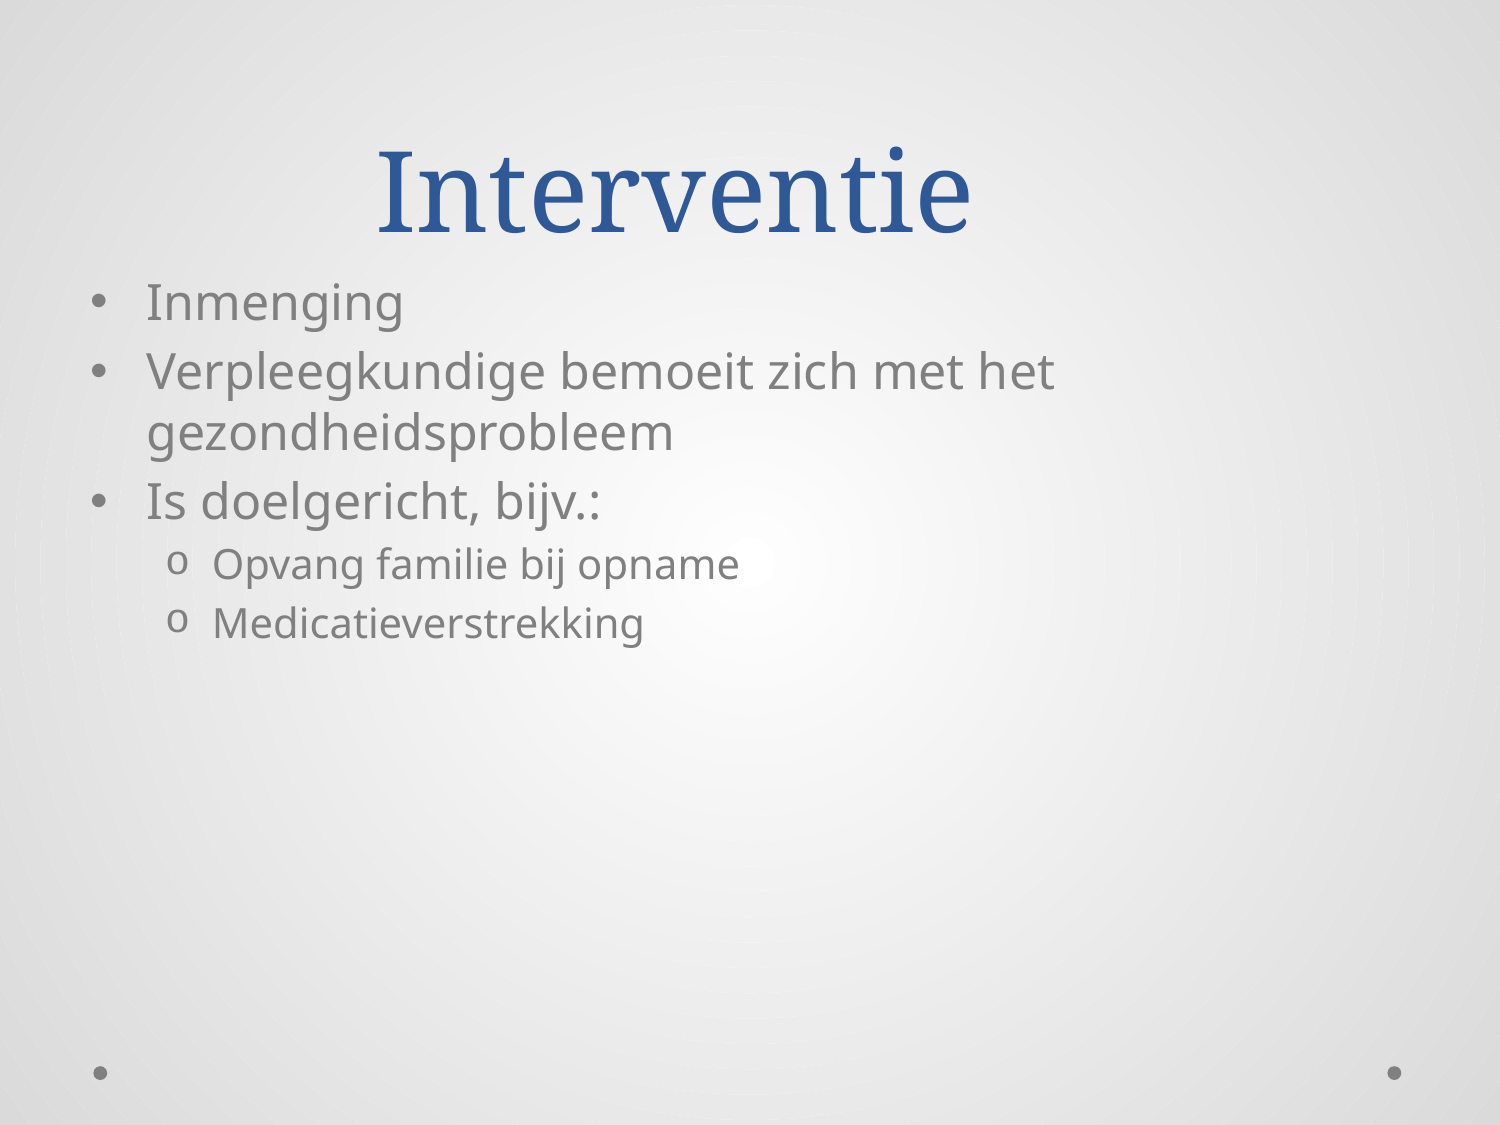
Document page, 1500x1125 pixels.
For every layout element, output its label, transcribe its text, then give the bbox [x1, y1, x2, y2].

title Interventie [75, 0, 1425, 262]
list Inmenging Verpleegkundige bemoeit zich met het gezondheidsprobleem Is doelgericht, bijv.: Opvang familie bij opname Medicatieverstrekking [75, 262, 1425, 1005]
